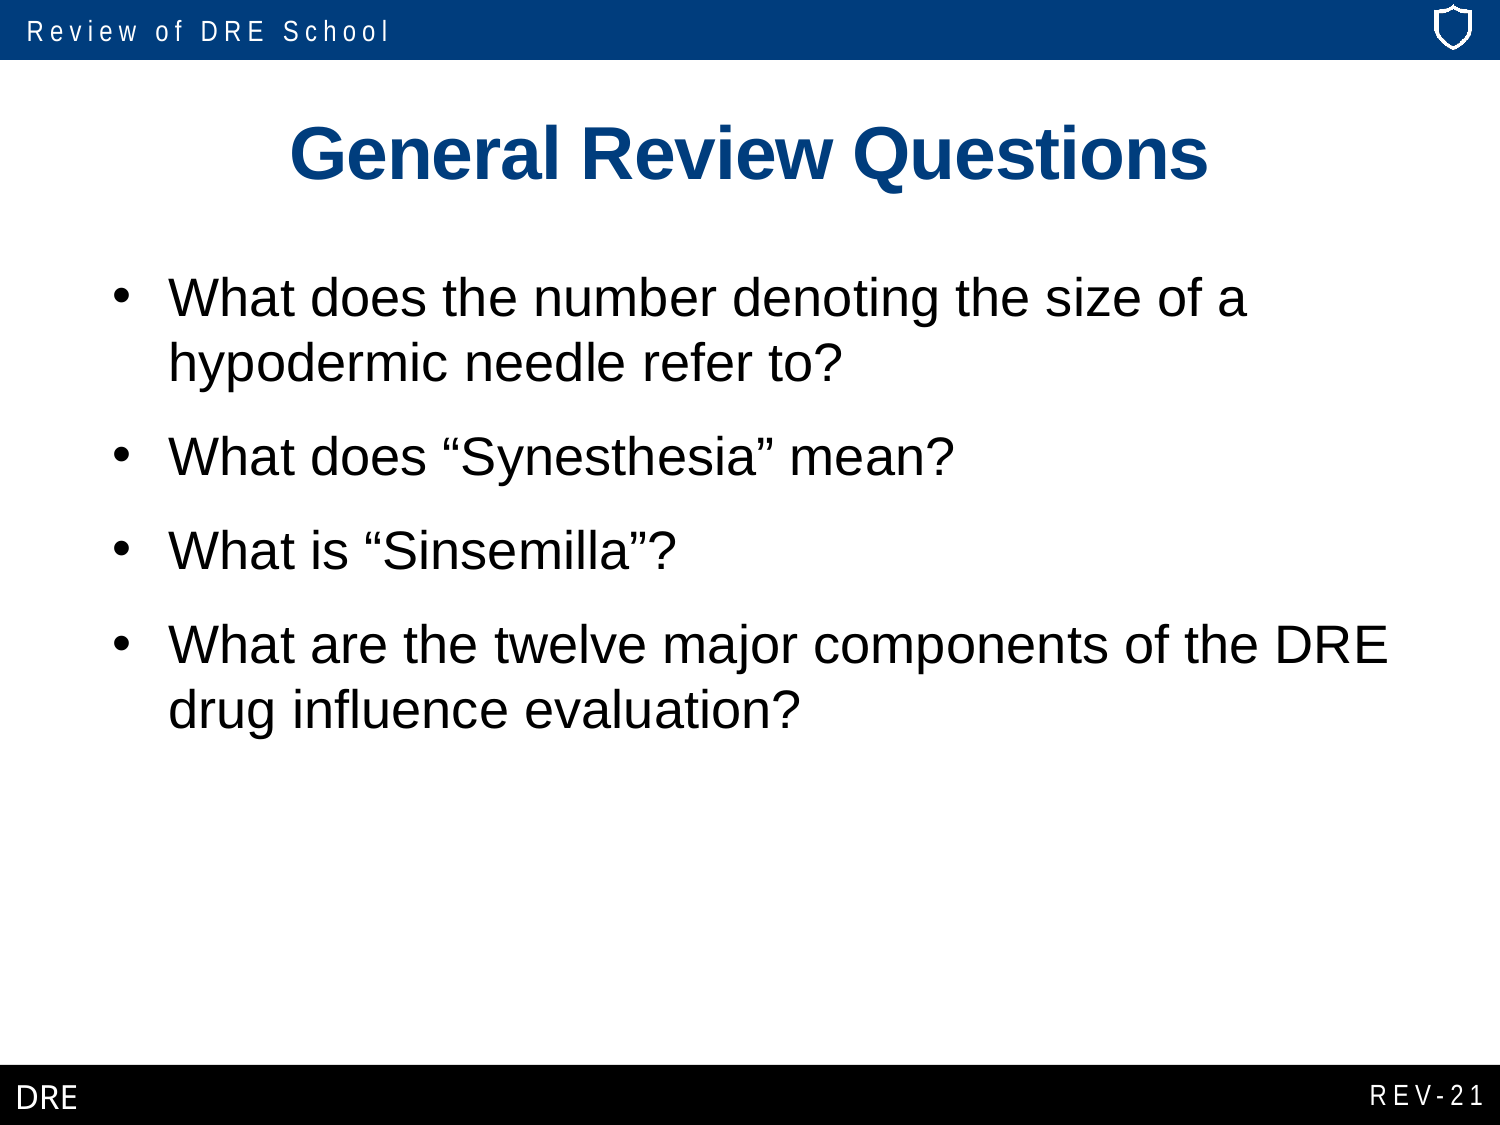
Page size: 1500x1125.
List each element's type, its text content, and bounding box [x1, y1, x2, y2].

list What does the number denoting the size of a hypodermic needle refer to? What does “Synesthesia” mean? What is “Sinsemilla”? What are the twelve major components of the DRE drug influence evaluation? [75, 254, 1425, 1005]
title General Review Questions [75, 75, 1425, 225]
picture [1434, 4, 1472, 50]
slide_number REV-21 [1218, 1063, 1499, 1124]
